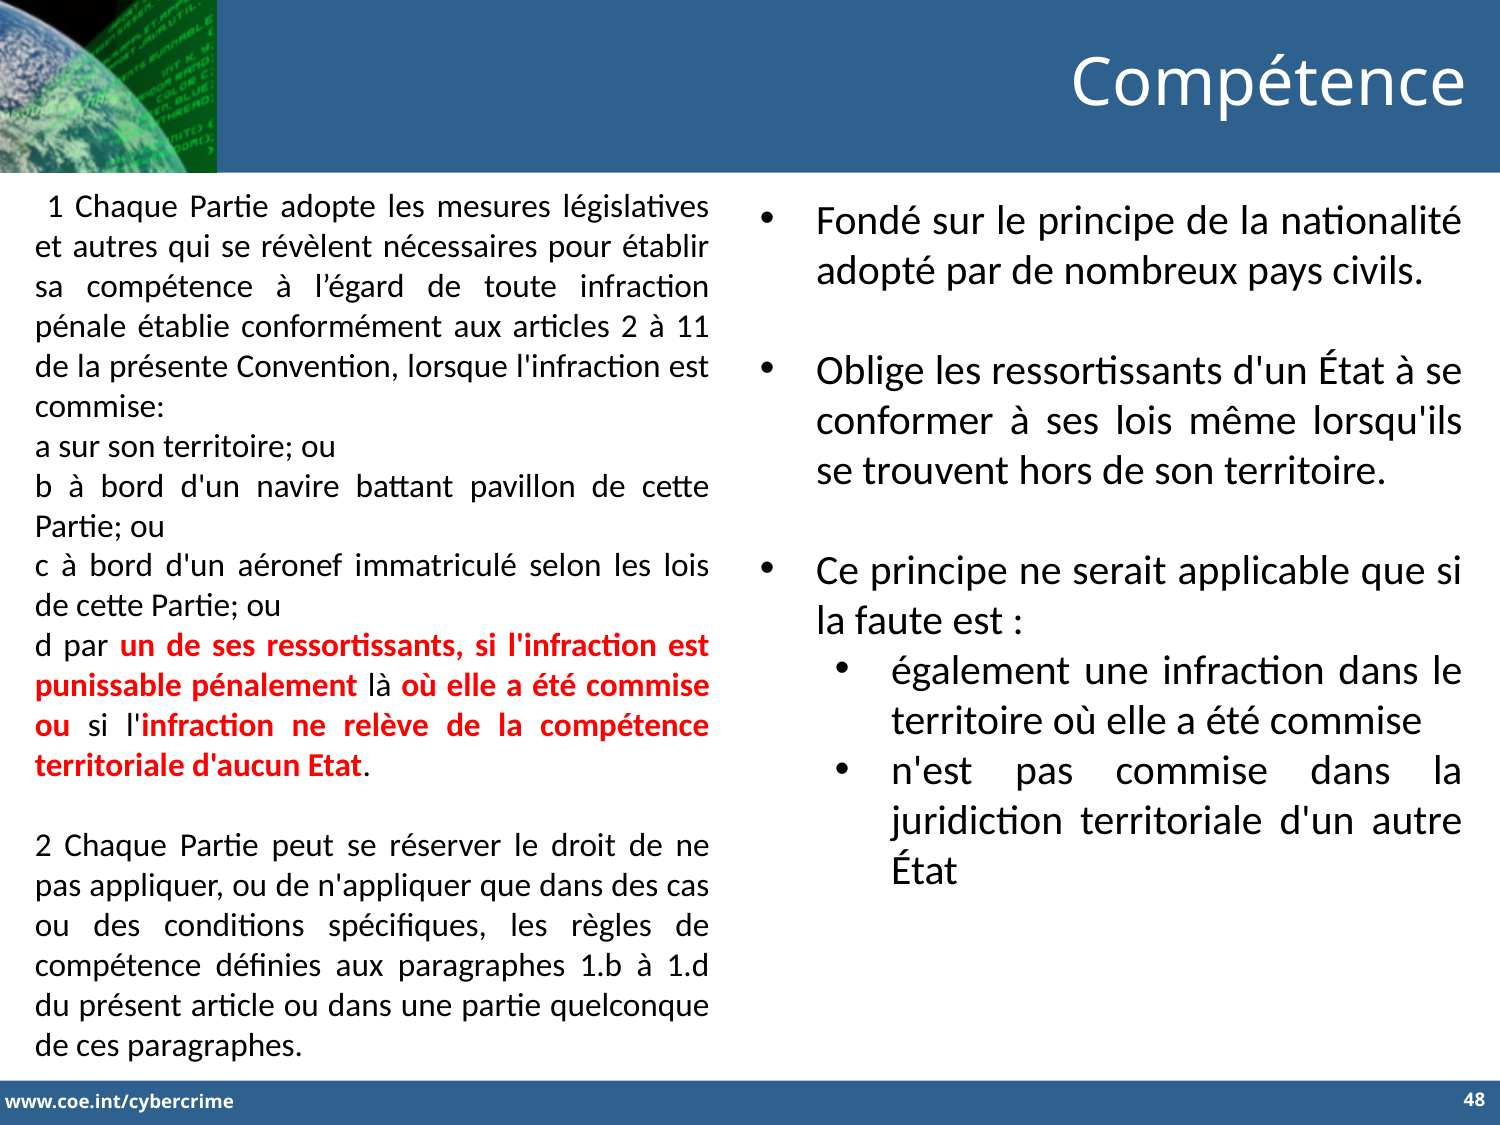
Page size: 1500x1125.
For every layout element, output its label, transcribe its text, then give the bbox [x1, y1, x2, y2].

text_box Compétence [230, 31, 1483, 126]
picture [0, 0, 217, 173]
text_box 1 Chaque Partie adopte les mesures législatives et autres qui se révèlent nécessaires pour établir sa compétence à l’égard de toute infraction pénale établie conformément aux articles 2 à 11 de la présente Convention, lorsque l'infraction est commise: a sur son territoire; ou b à bord d'un navire battant pavillon de cette Partie; ou c à bord d'un aéronef immatriculé selon les lois de cette Partie; ou d par un de ses ressortissants, si l'infraction est punissable pénalement là où elle a été commise ou si l'infraction ne relève de la compétence territoriale d'aucun Etat. 2 Chaque Partie peut se réserver le droit de ne pas appliquer, ou de n'appliquer que dans des cas ou des conditions spécifiques, les règles de compétence définies aux paragraphes 1.b à 1.d du présent article ou dans une partie quelconque de ces paragraphes. [19, 176, 726, 1070]
text_box Fondé sur le principe de la nationalité adopté par de nombreux pays civils. Oblige les ressortissants d'un État à se conformer à ses lois même lorsqu'ils se trouvent hors de son territoire. Ce principe ne serait applicable que si la faute est : également une infraction dans le territoire où elle a été commise n'est pas commise dans la juridiction territoriale d'un autre État [745, 185, 1478, 901]
